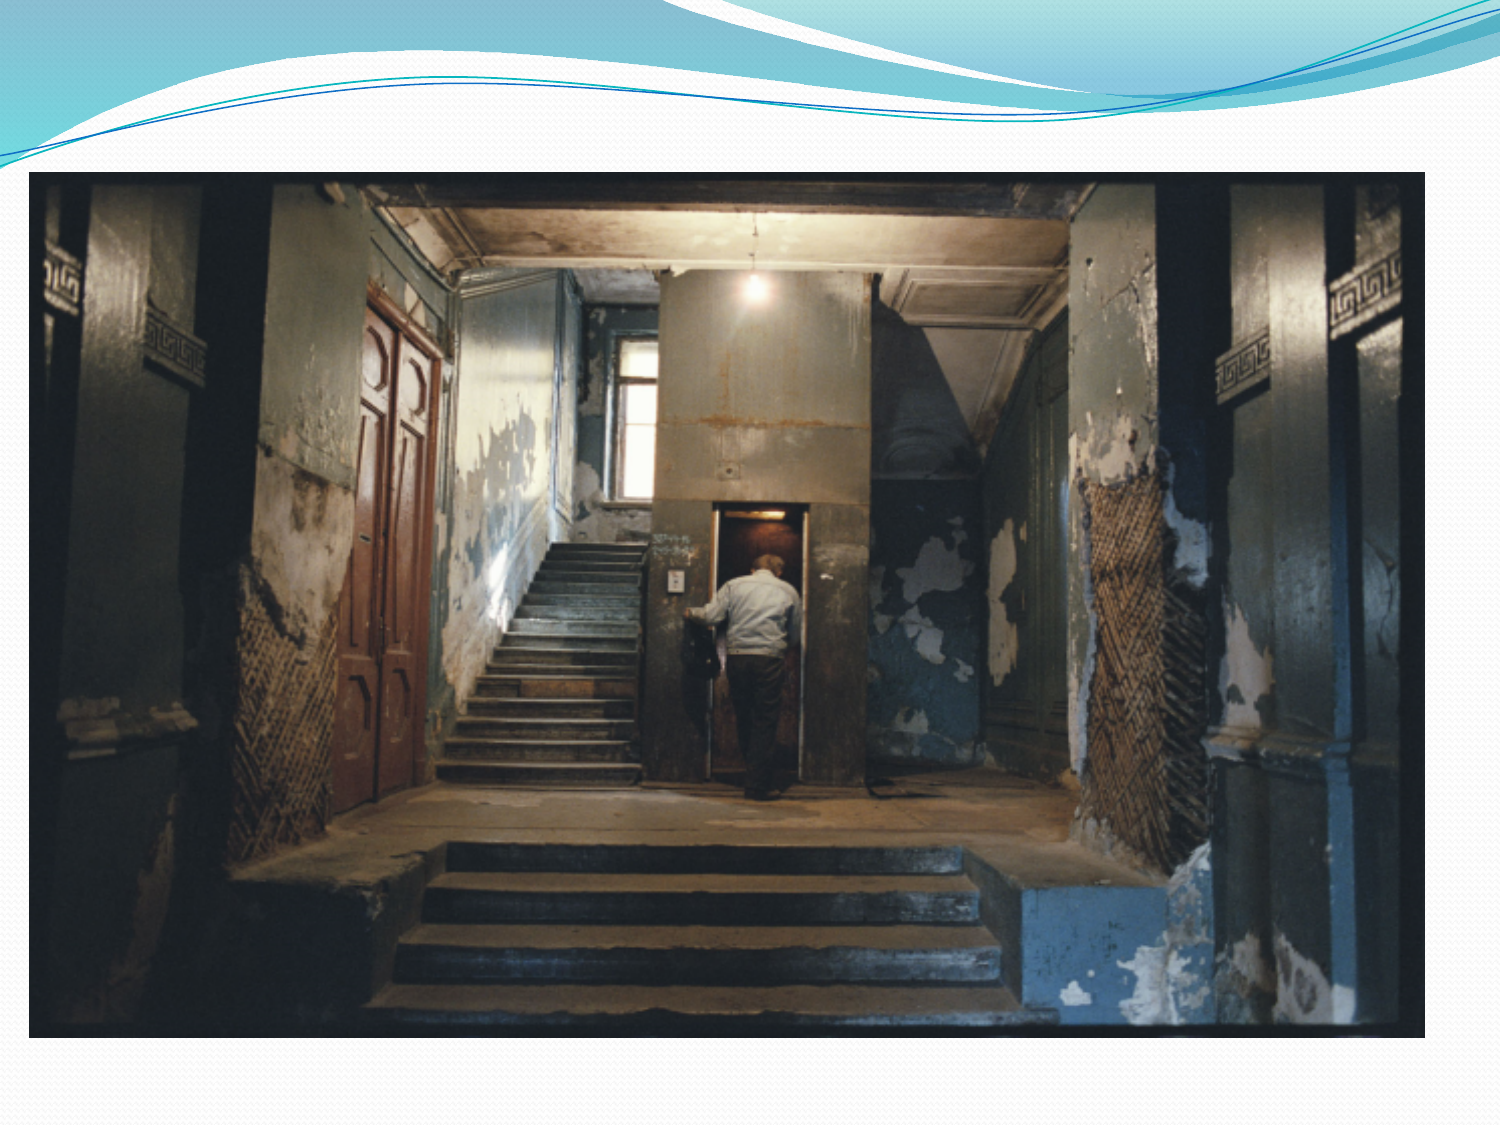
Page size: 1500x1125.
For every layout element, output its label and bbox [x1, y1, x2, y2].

picture [29, 172, 1426, 1038]
